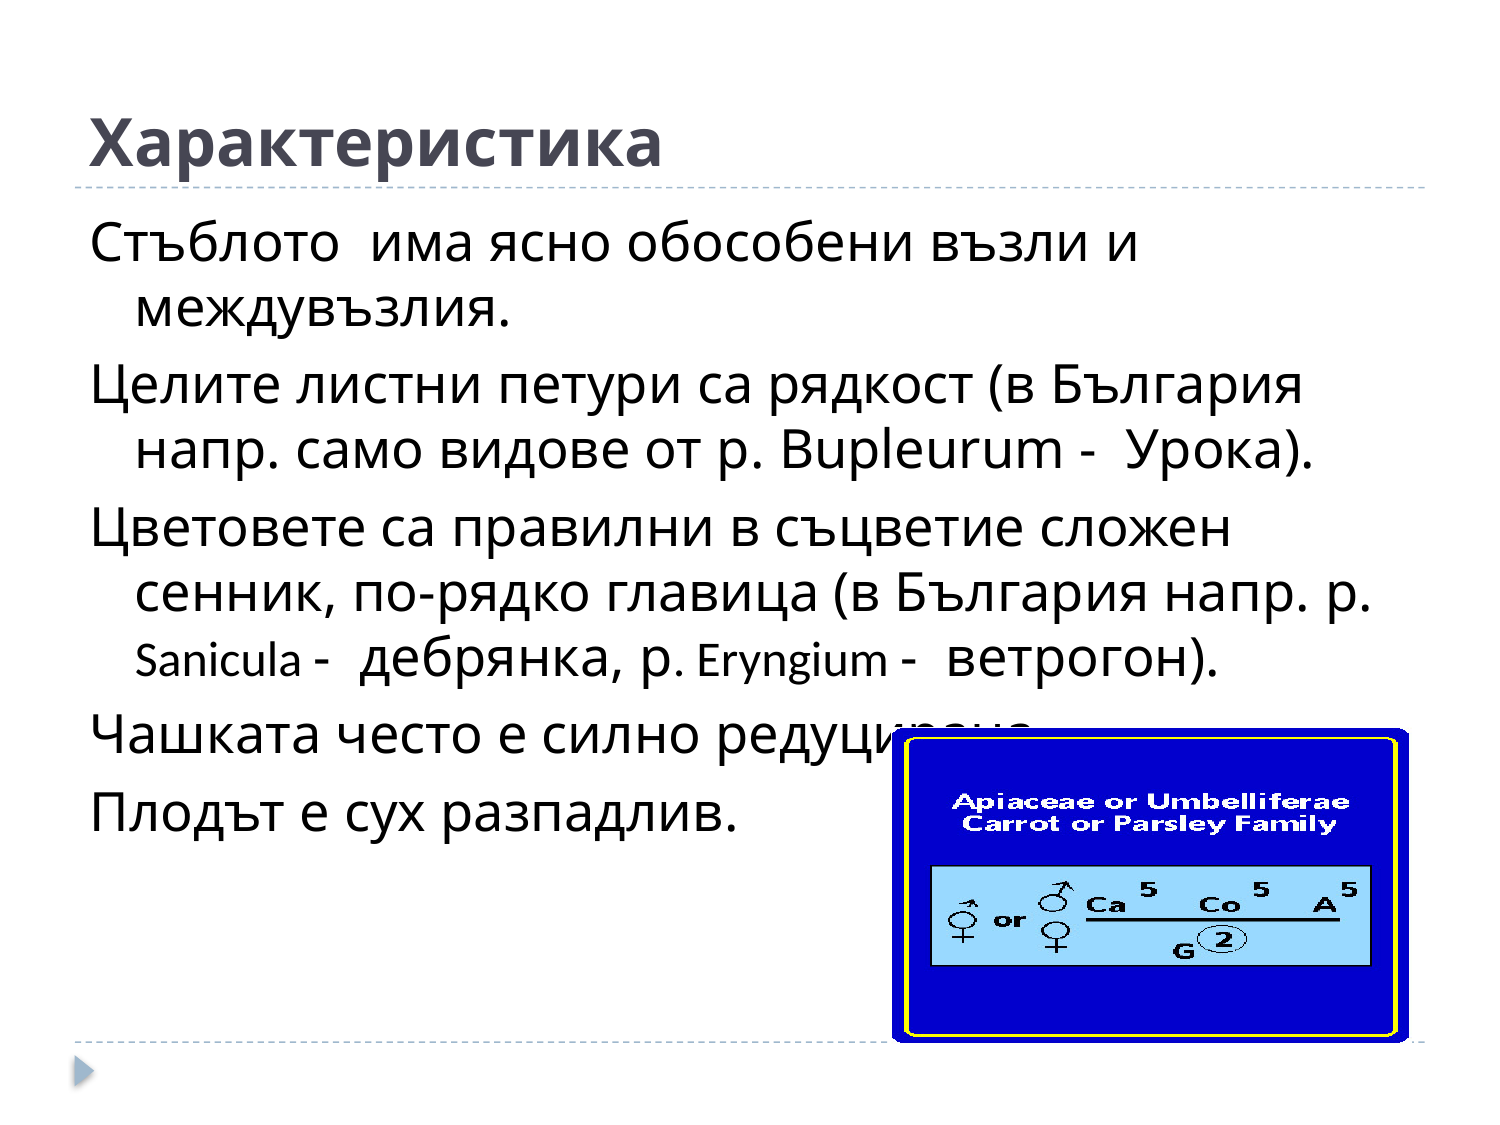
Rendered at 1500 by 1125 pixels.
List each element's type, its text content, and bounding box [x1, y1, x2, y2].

picture [891, 727, 1412, 1044]
list Стъблото има ясно обособени възли и междувъзлия. Целите листни петури са рядкост (в България напр. само видове от р. Bupleurum - Урока). Цветовете са правилни в съцветие сложен сенник, по-рядко главица (в България напр. р. Sanicula - дебрянка, р. Eryngium - ветрогон). Чашката често е силно редуцирана. Плодът е сух разпадлив. [75, 200, 1425, 1010]
title Характеристика [75, 24, 1425, 188]
